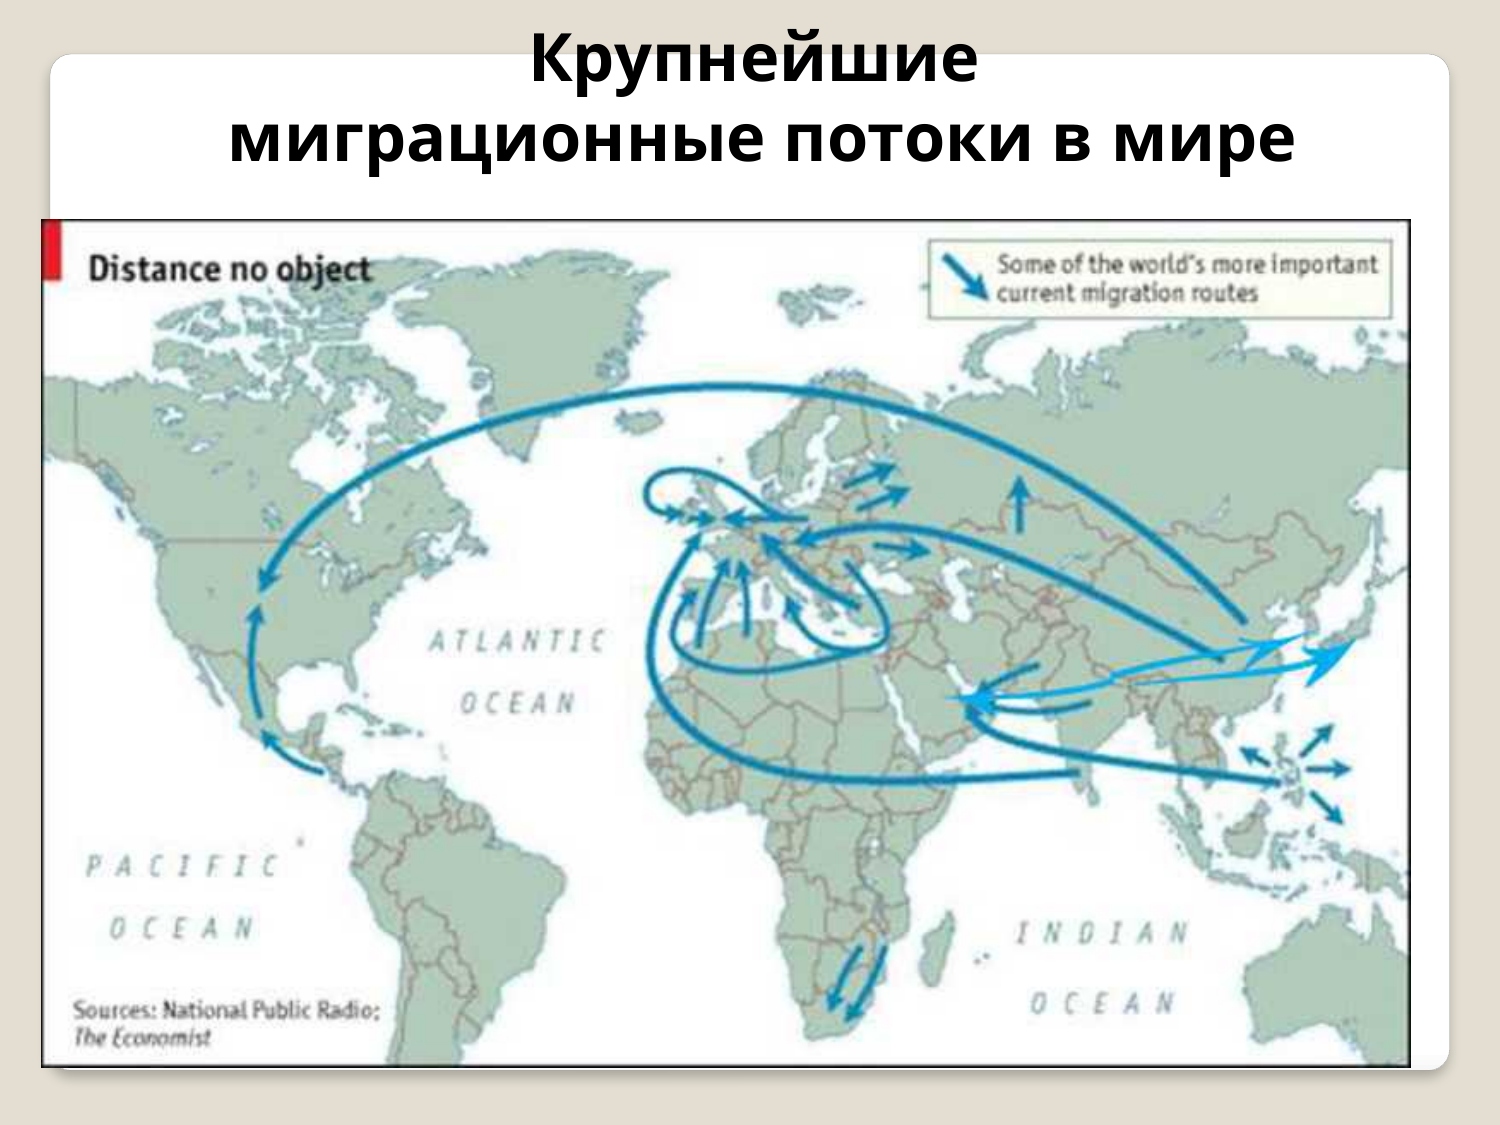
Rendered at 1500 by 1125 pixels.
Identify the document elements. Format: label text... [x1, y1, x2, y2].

picture [41, 219, 1412, 1068]
text_box Крупнейшие миграционные потоки в мире [213, 7, 1313, 182]
